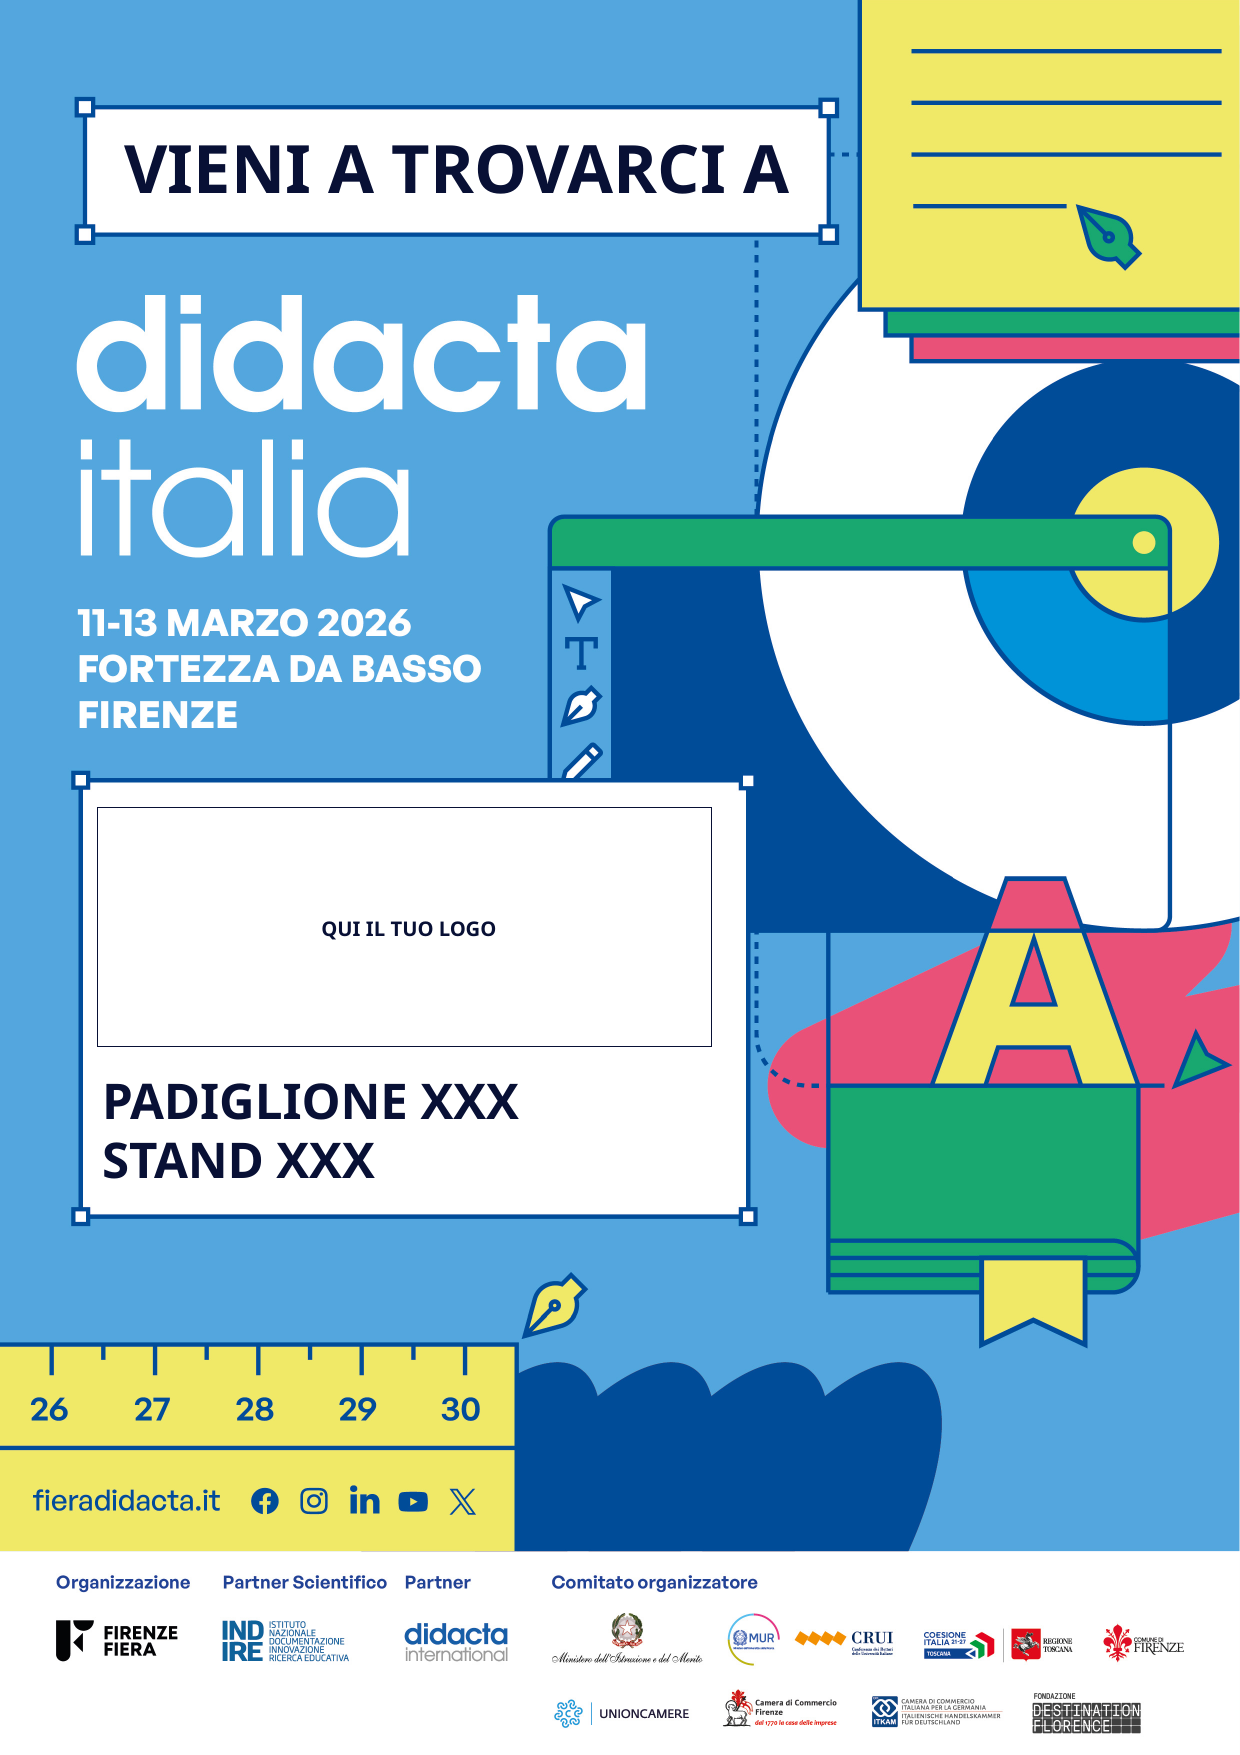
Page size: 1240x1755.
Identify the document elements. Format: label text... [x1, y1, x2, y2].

picture [889, 313, 1240, 332]
text_box PADIGLIONE XXX STAND XXX [97, 1066, 630, 1194]
picture [0, 0, 1240, 1755]
text_box [97, 807, 712, 1046]
text_box VIENI A TROVARCI A [97, 118, 817, 217]
